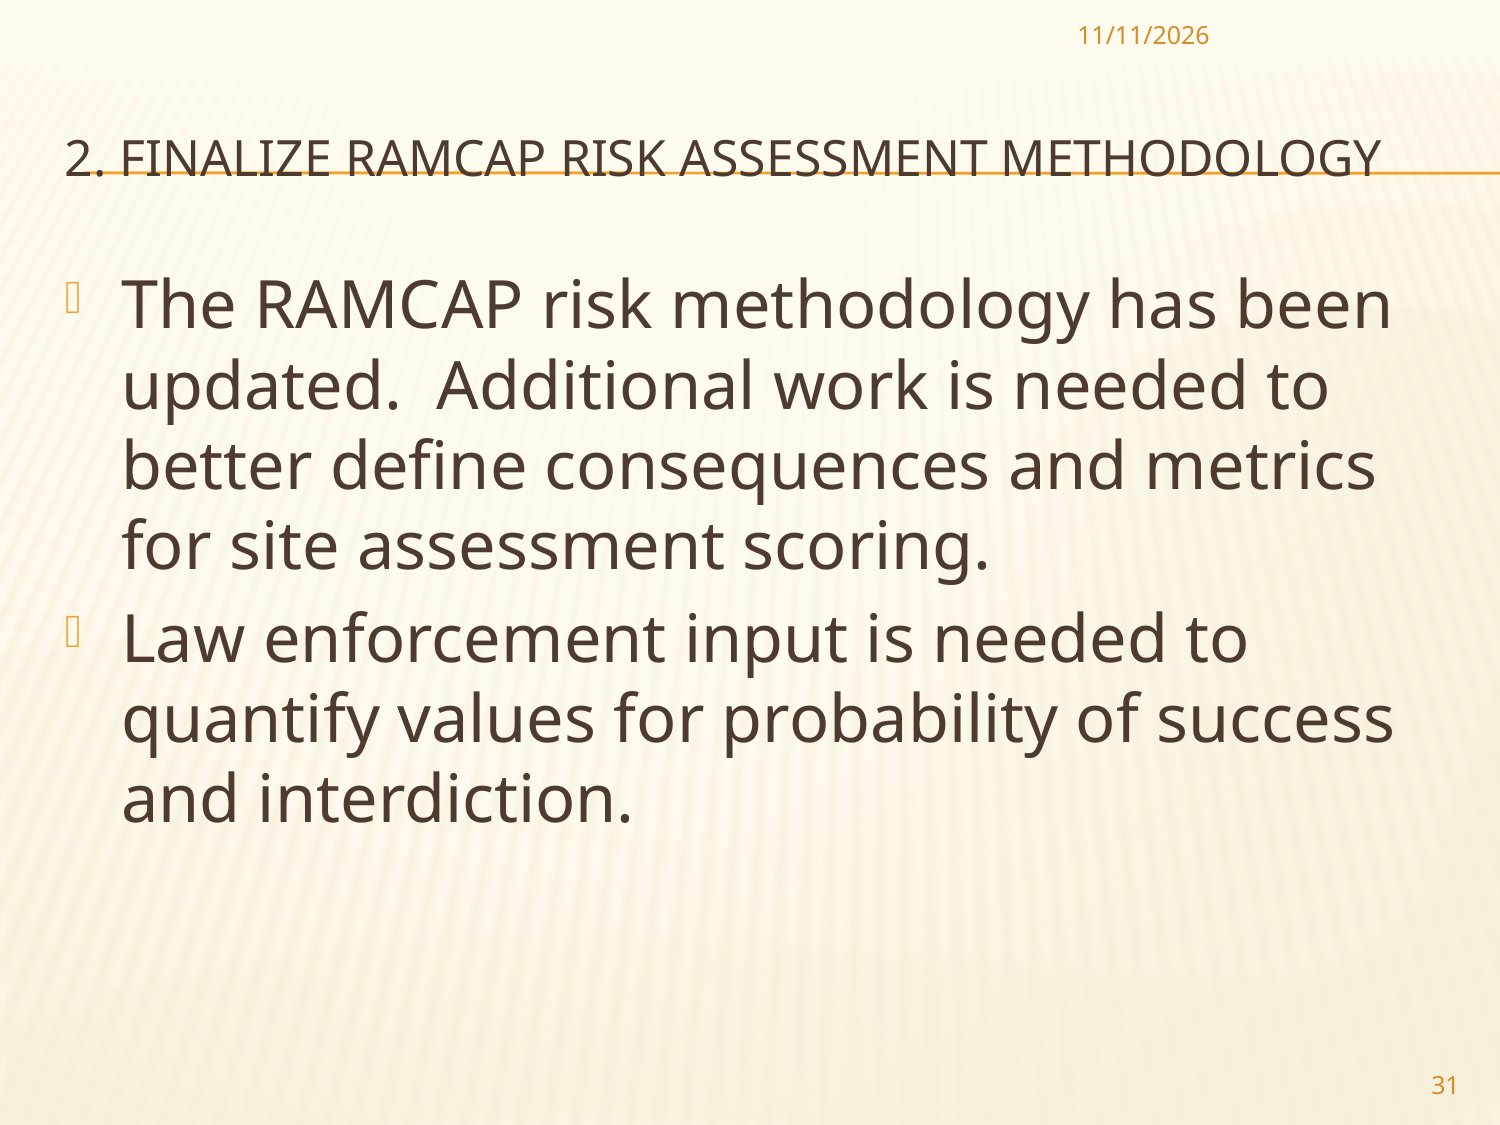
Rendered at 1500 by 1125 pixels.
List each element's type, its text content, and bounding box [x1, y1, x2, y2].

slide_number 31 [1350, 1061, 1475, 1103]
title 2. Finalize RAMCAP risk Assessment Methodology [50, 87, 1475, 225]
list The RAMCAP risk methodology has been updated. Additional work is needed to better define consequences and metrics for site assessment scoring. Law enforcement input is needed to quantify values for probability of success and interdiction. [50, 254, 1475, 998]
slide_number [1062, 12, 1475, 60]
